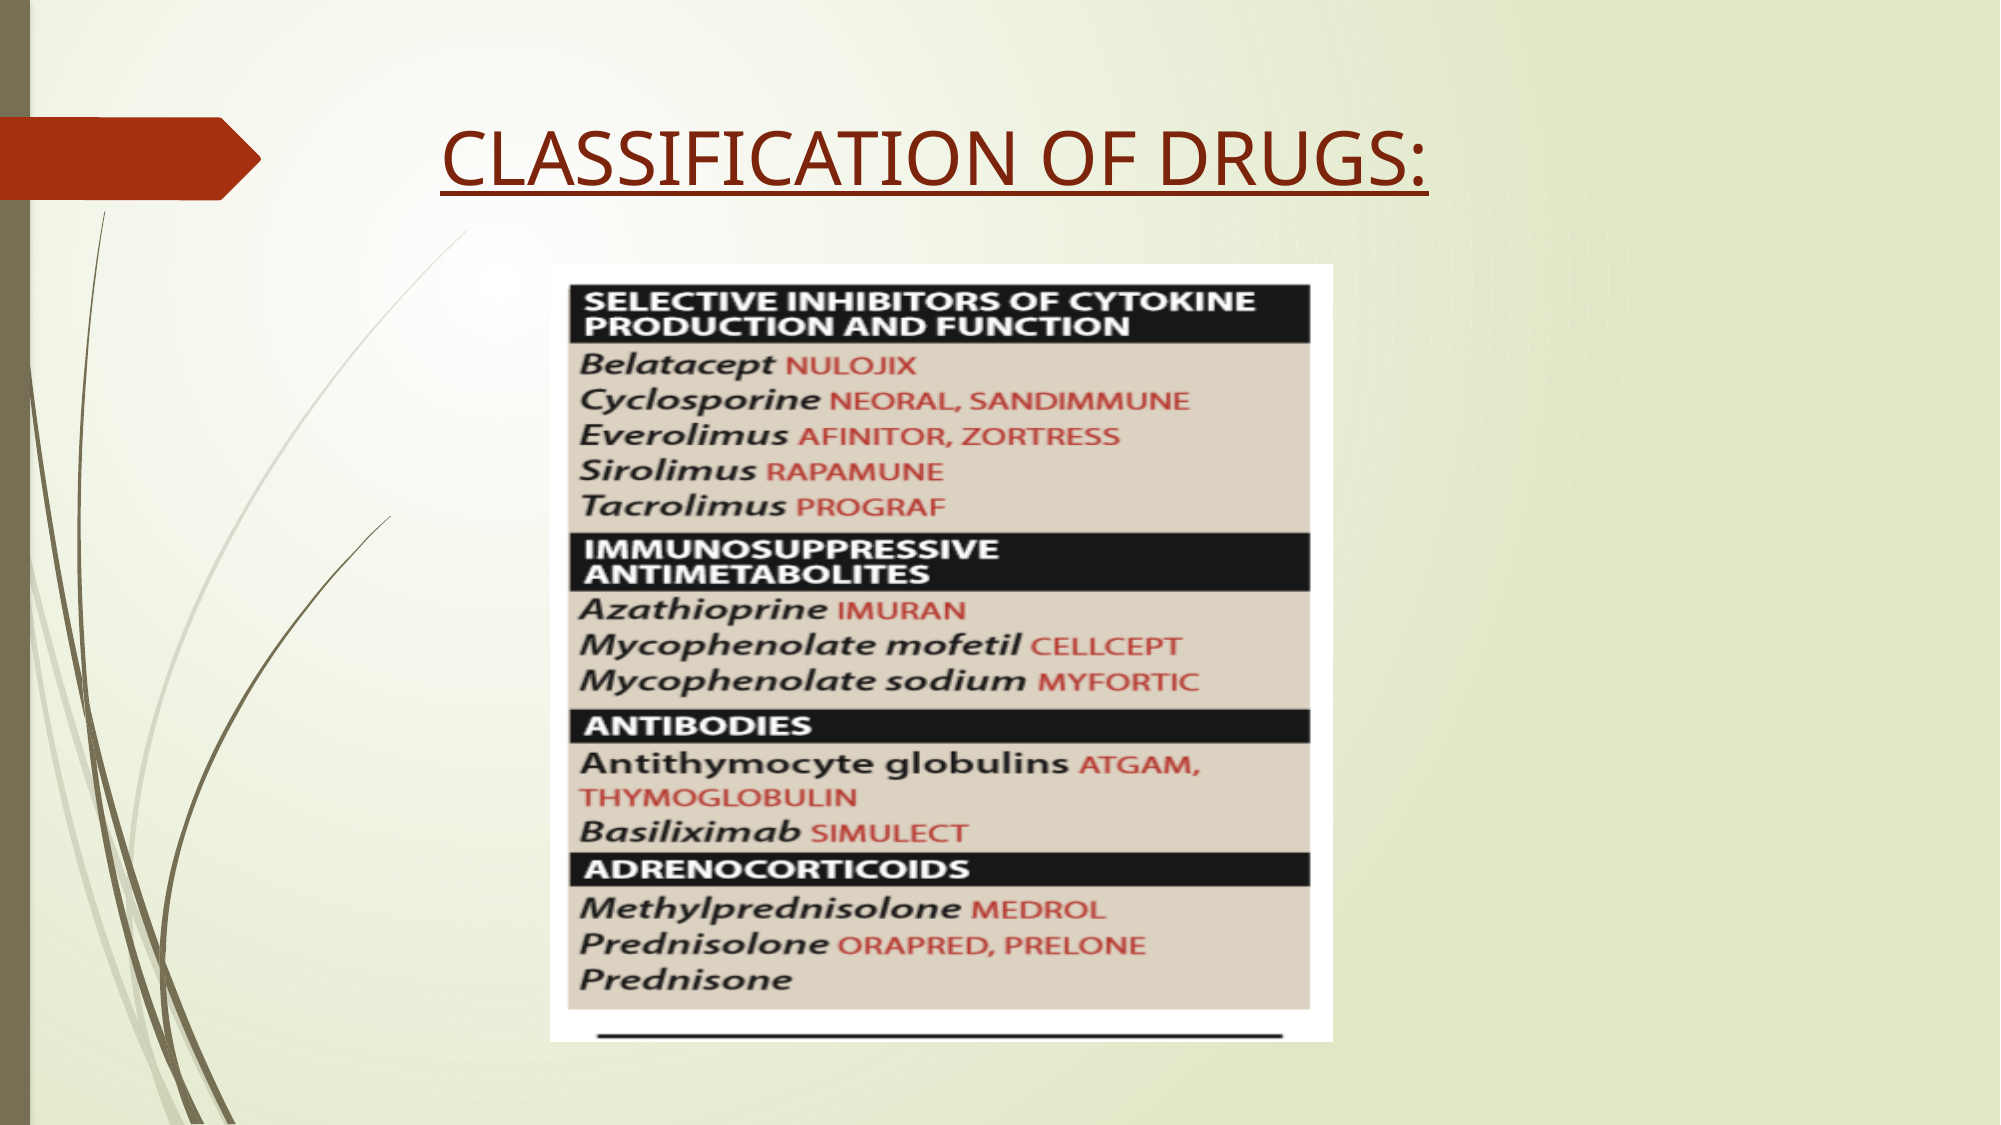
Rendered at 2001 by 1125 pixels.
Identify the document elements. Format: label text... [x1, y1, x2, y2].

title CLASSIFICATION OF DRUGS: [425, 102, 1888, 229]
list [549, 263, 1334, 1042]
